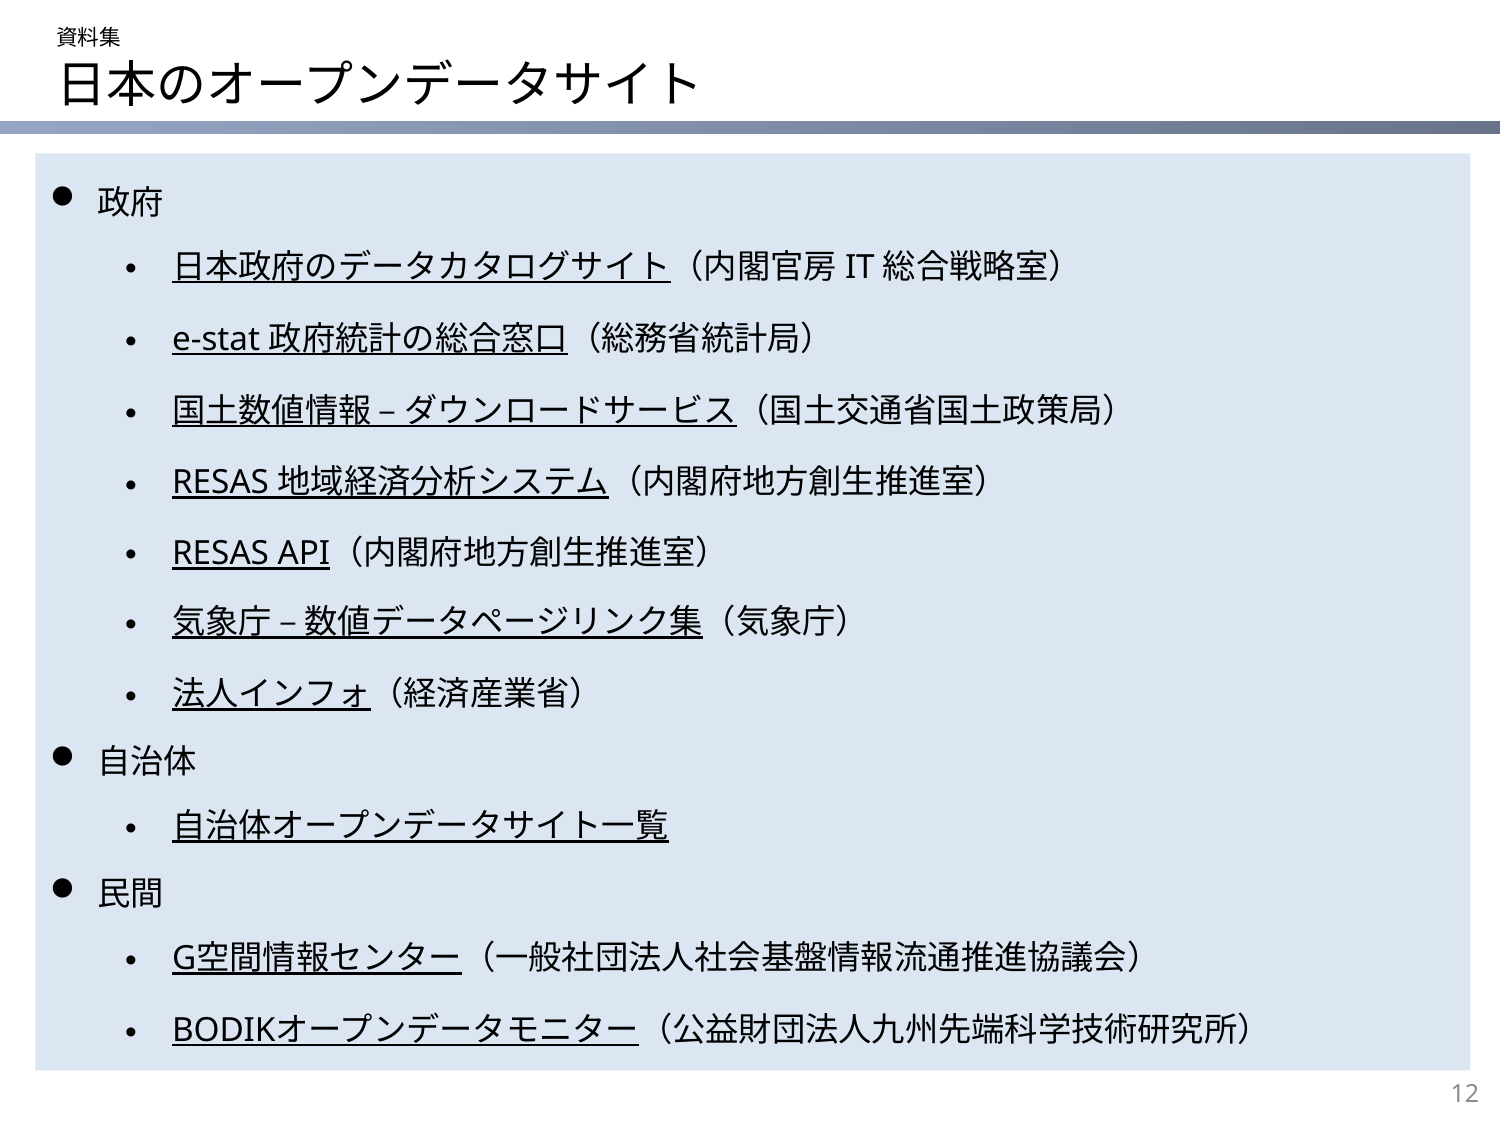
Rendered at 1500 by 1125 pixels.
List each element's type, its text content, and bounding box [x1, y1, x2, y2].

text_box 資料集 [41, 19, 1471, 58]
text_box 政府 日本政府のデータカタログサイト（内閣官房IT総合戦略室） e-stat 政府統計の総合窓口（総務省統計局） 国土数値情報 – ダウンロードサービス（国土交通省国土政策局） RESAS 地域経済分析システム（内閣府地方創生推進室） RESAS API（内閣府地方創生推進室） 気象庁 – 数値データページリンク集（気象庁） 法人インフォ（経済産業省） 自治体 自治体オープンデータサイト一覧 民間 G空間情報センター（一般社団法人社会基盤情報流通推進協議会） BODIKオープンデータモニター（公益財団法人九州先端科学技術研究所） [35, 153, 1471, 1071]
title 日本のオープンデータサイト [41, 58, 1471, 122]
slide_number 12 [1411, 1070, 1495, 1118]
